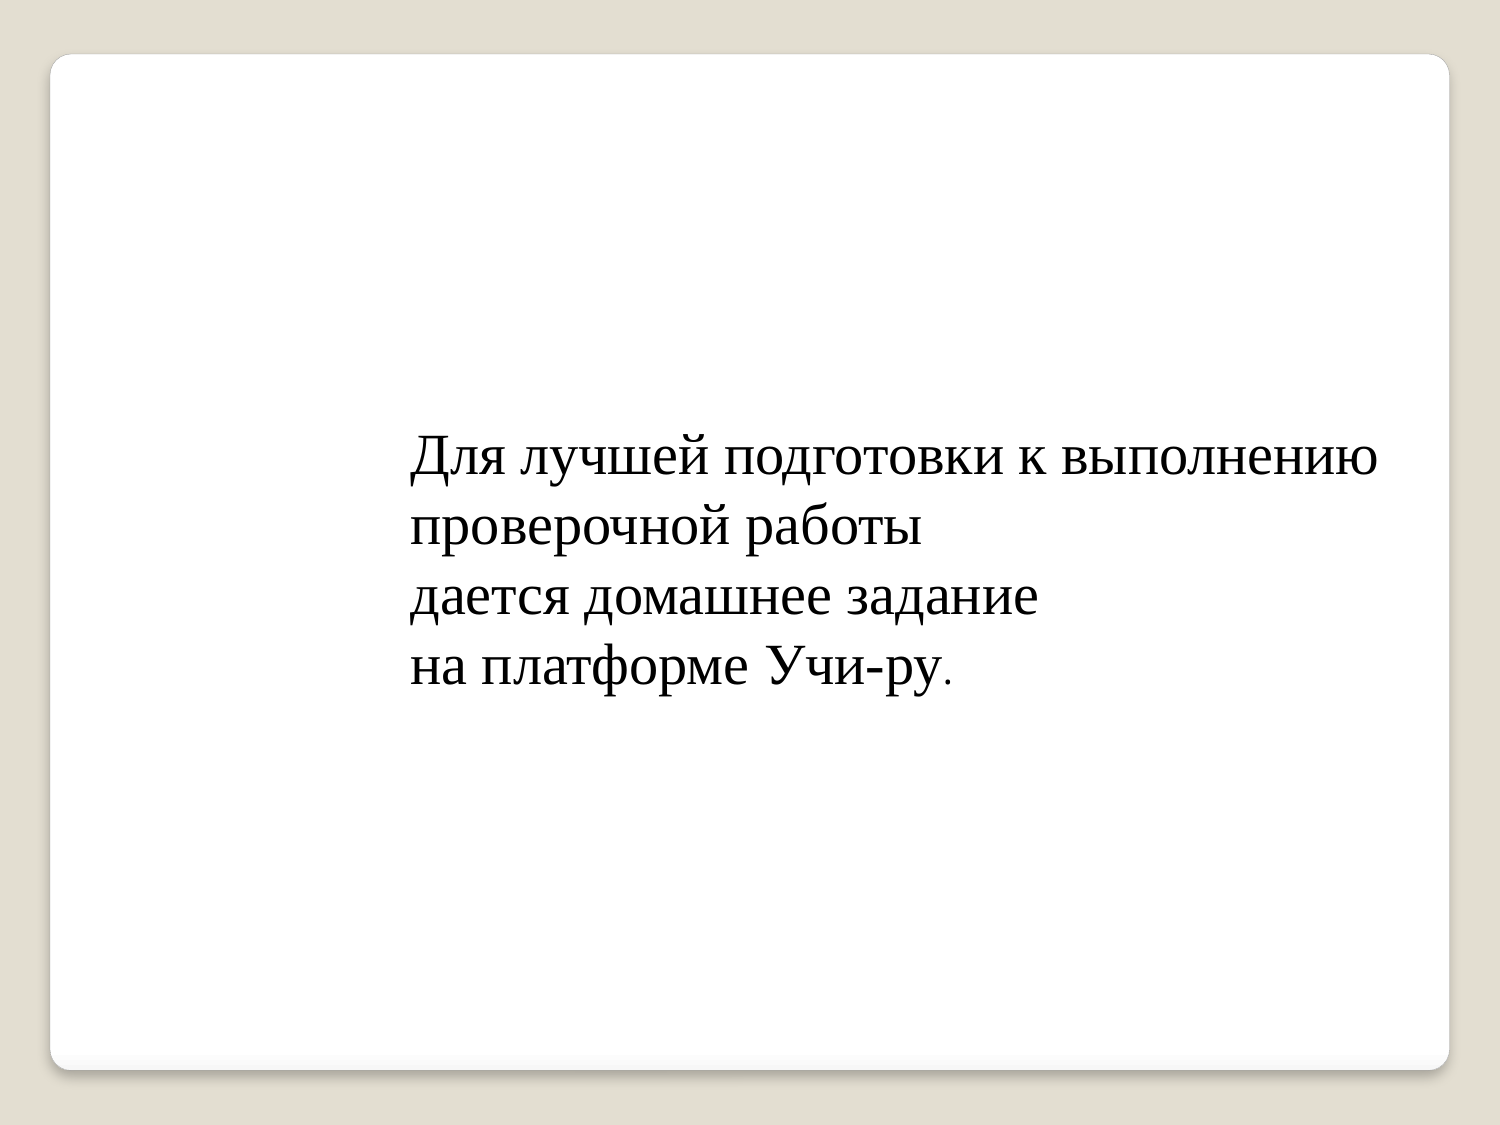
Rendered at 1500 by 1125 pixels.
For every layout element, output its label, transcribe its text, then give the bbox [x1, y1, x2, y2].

text_box Для лучшей подготовки к выполнению проверочной работы дается домашнее задание на платформе Учи-ру. [395, 408, 1500, 704]
